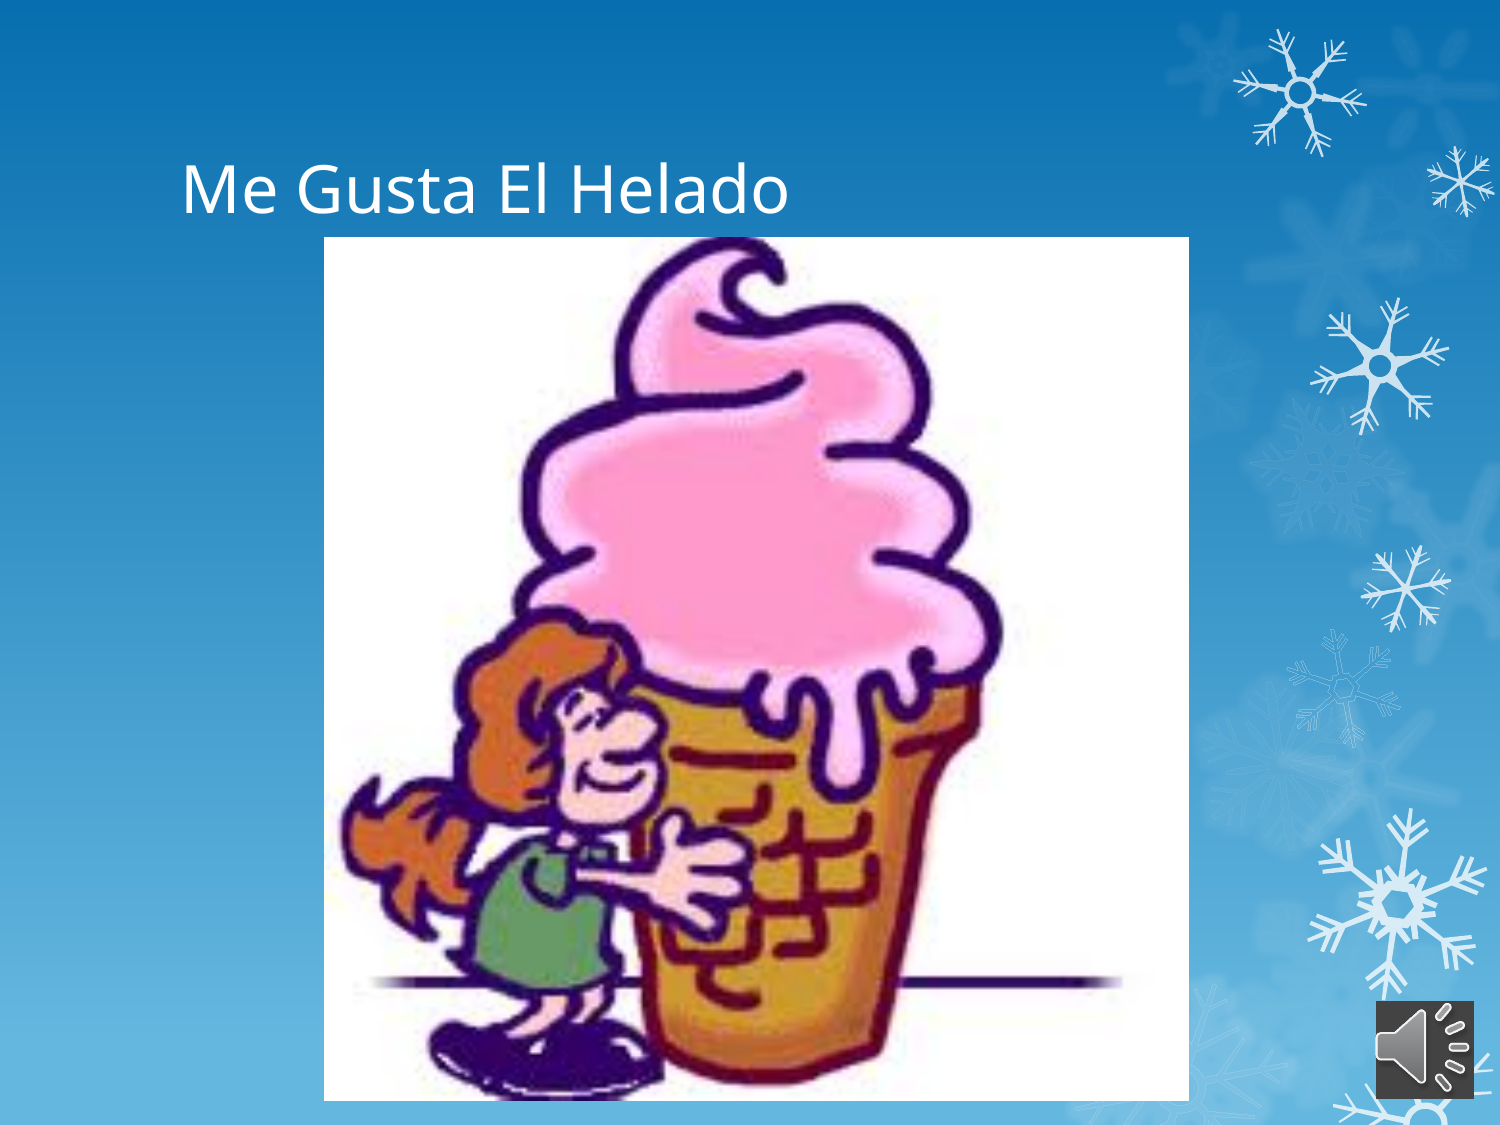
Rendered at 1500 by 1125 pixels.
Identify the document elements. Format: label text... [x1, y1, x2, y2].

title Me Gusta El Helado [165, 110, 1335, 263]
picture [324, 236, 1189, 1102]
picture [1374, 999, 1476, 1101]
